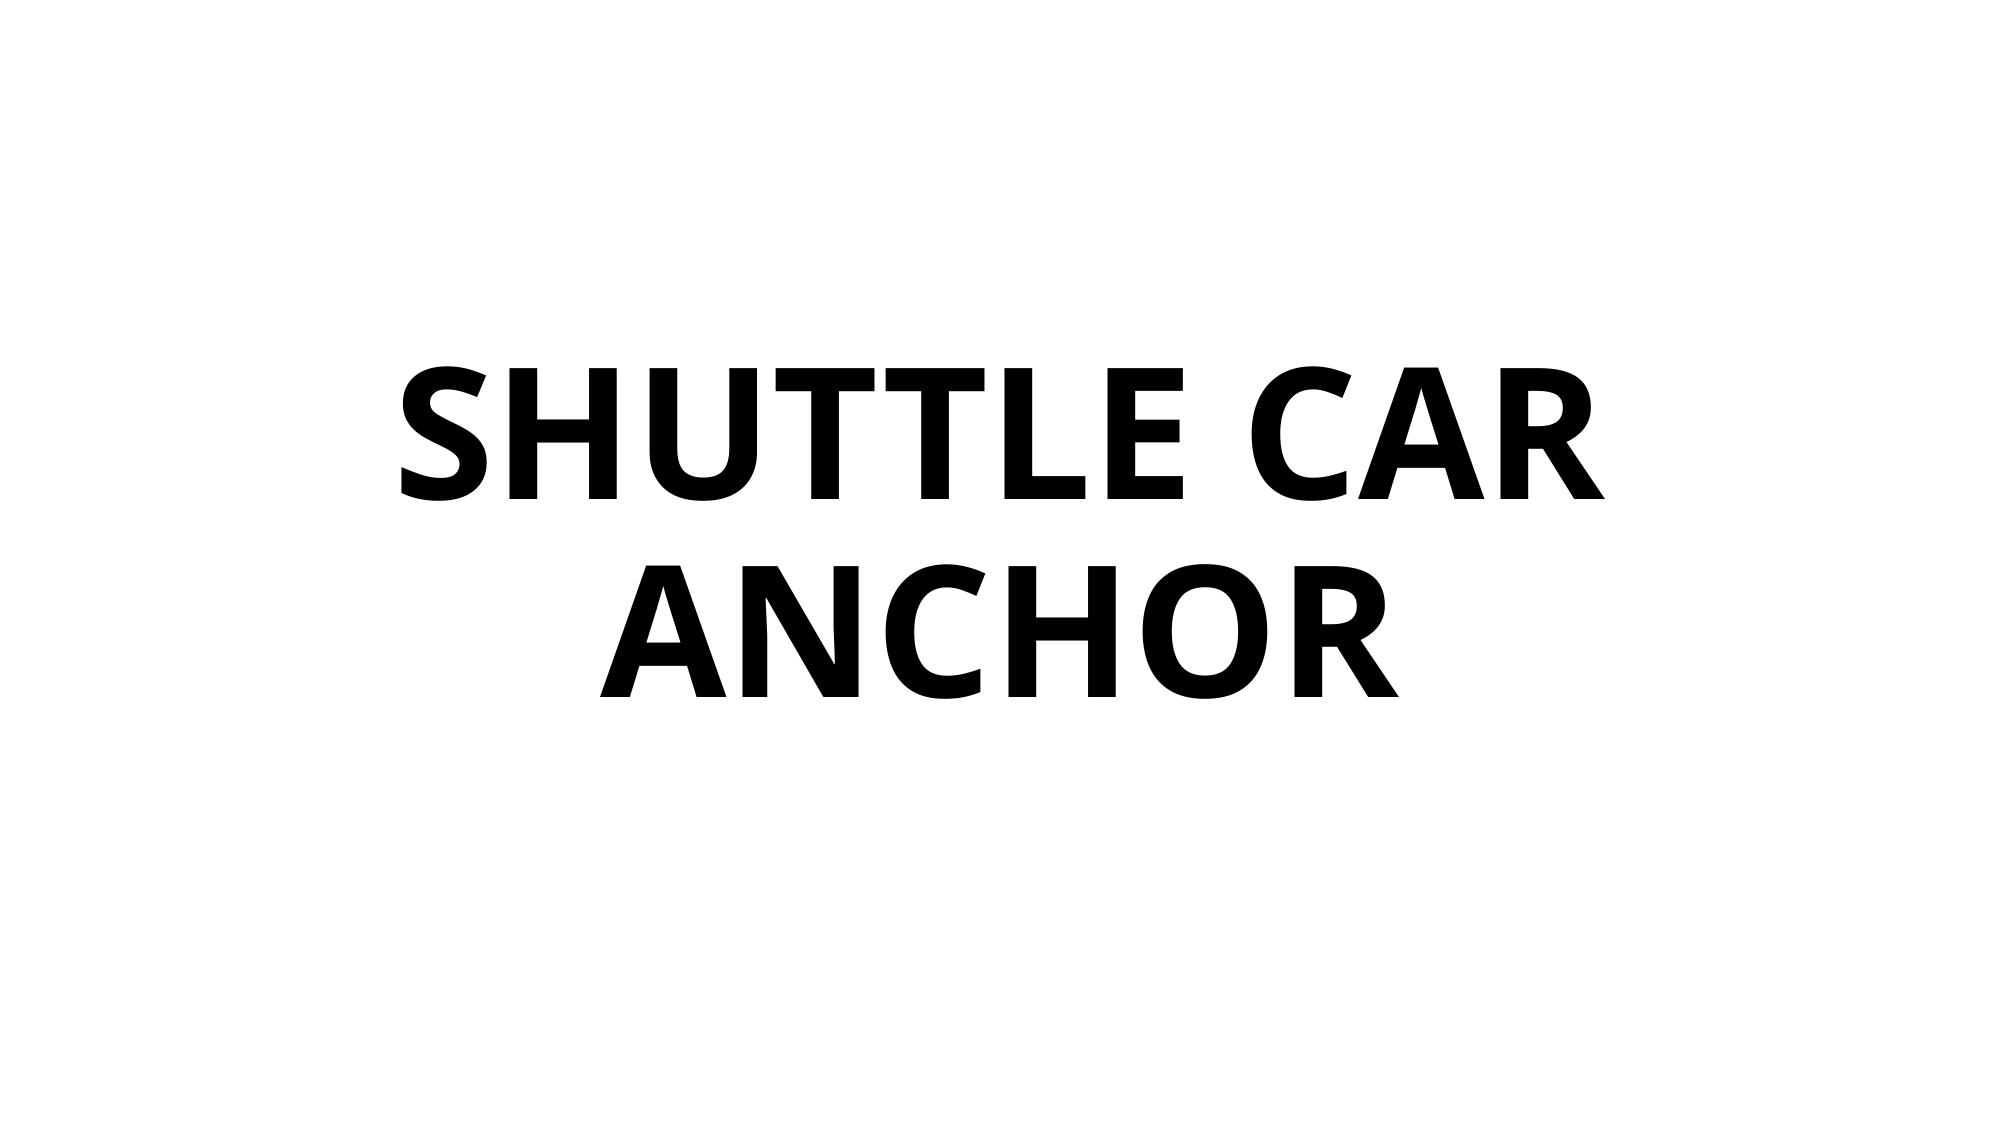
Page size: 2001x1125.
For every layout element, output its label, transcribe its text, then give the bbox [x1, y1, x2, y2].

title SHUTTLE CAR ANCHOR [137, 59, 1863, 1019]
